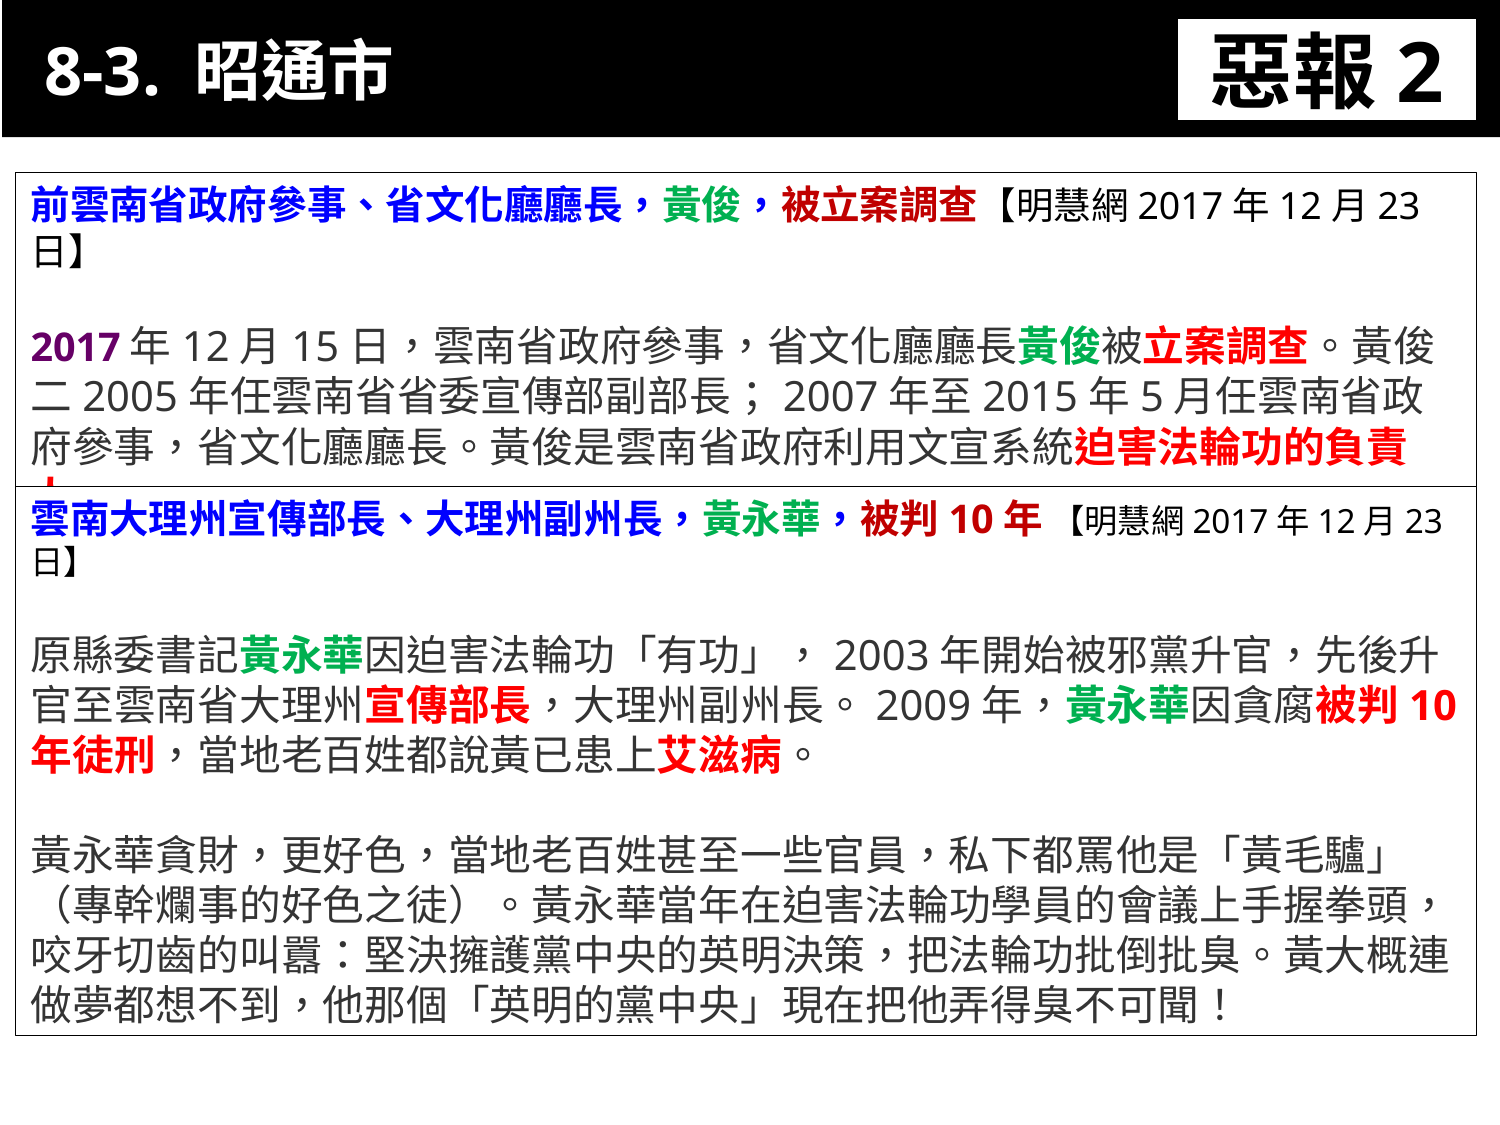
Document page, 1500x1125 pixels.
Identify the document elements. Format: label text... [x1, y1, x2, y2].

text_box 前雲南省政府參事、省文化廳廳長，黃俊，被立案調查【明慧網2017年12月23日】 2017年12月15日，雲南省政府參事，省文化廳廳長黃俊被立案調查。黃俊二2005年任雲南省省委宣傳部副部長；2007年至2015年5月任雲南省政府參事，省文化廳廳長。黃俊是雲南省政府利用文宣系統迫害法輪功的負責人。 [14, 171, 1479, 484]
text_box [1174, 11, 1479, 128]
text_box 雲南大理州宣傳部長、大理州副州長，黃永華，被判10年 【明慧網2017年12月23日】 原縣委書記黃永華因迫害法輪功「有功」，2003年開始被邪黨升官，先後升官至雲南省大理州宣傳部長，大理州副州長。2009年，黃永華因貪腐被判10年徒刑，當地老百姓都說黃已患上艾滋病。 黃永華貪財，更好色，當地老百姓甚至一些官員，私下都罵他是「黃毛驢」（專幹爛事的好色之徒）。黃永華當年在迫害法輪功學員的會議上手握拳頭，咬牙切齒的叫囂：堅決擁護黨中央的英明決策，把法輪功批倒批臭。黃大概連做夢都想不到，他那個「英明的黨中央」現在把他弄得臭不可聞！ [14, 484, 1479, 1038]
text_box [1, 0, 1500, 138]
